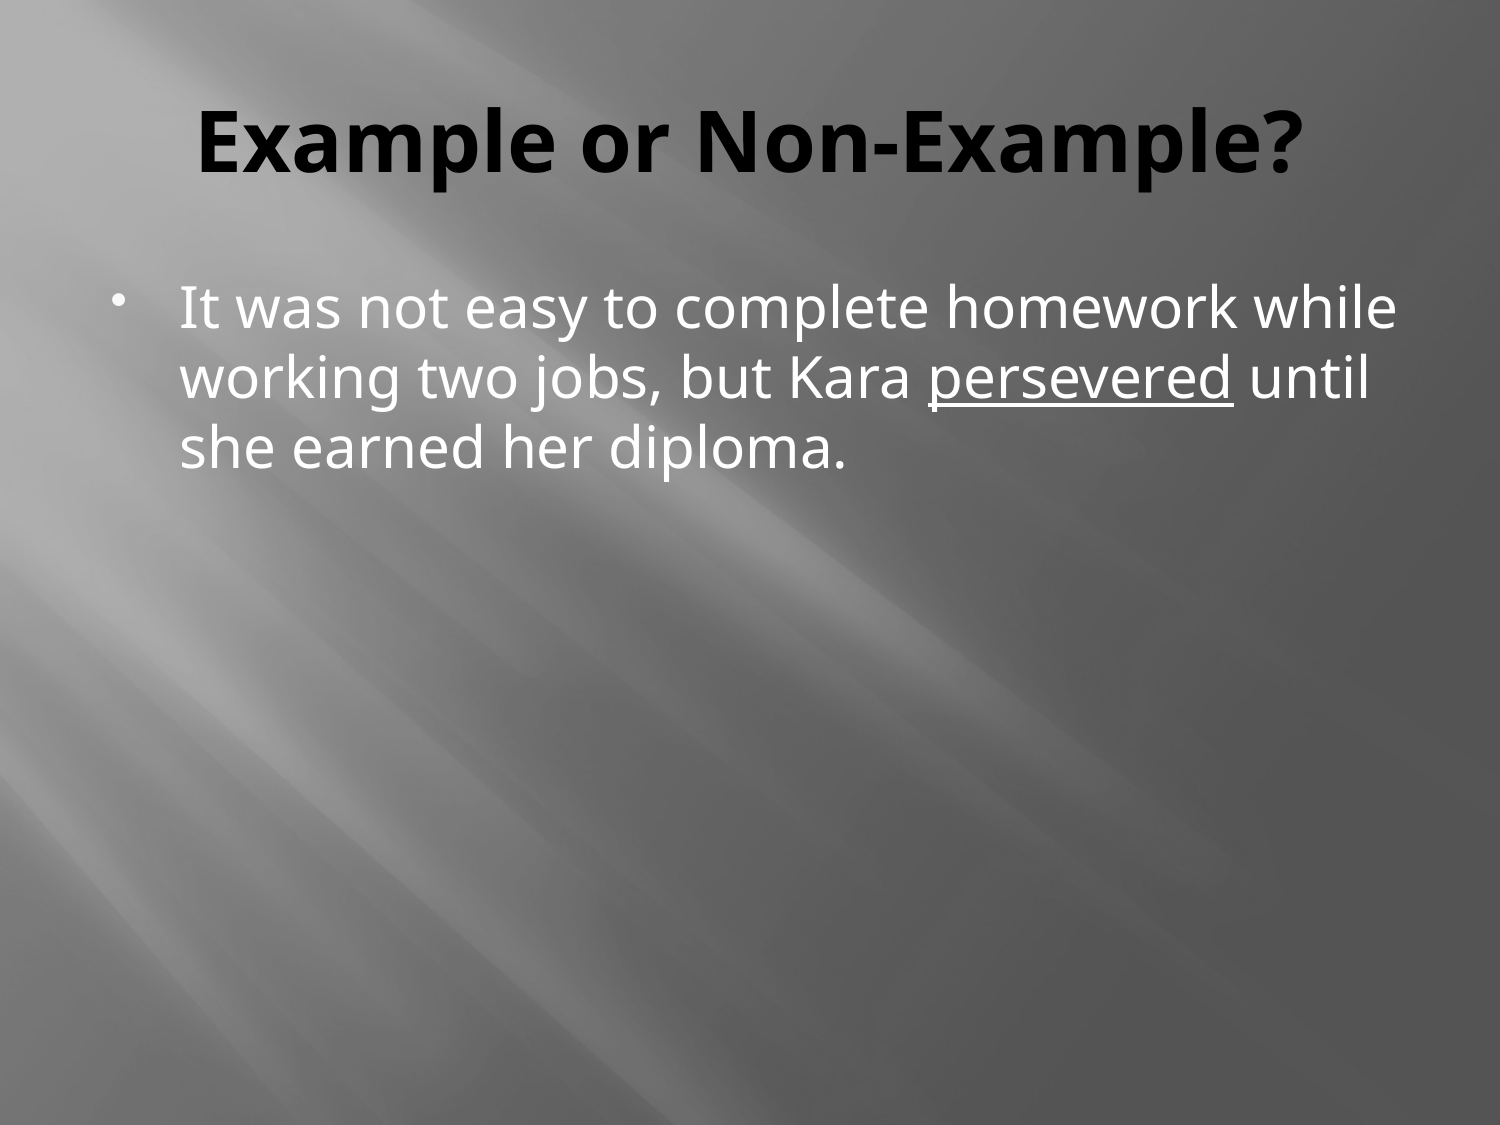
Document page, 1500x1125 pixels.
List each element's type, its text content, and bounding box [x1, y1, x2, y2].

title Example or Non-Example? [75, 45, 1425, 233]
list It was not easy to complete homework while working two jobs, but Kara persevered until she earned her diploma. [75, 262, 1425, 1035]
